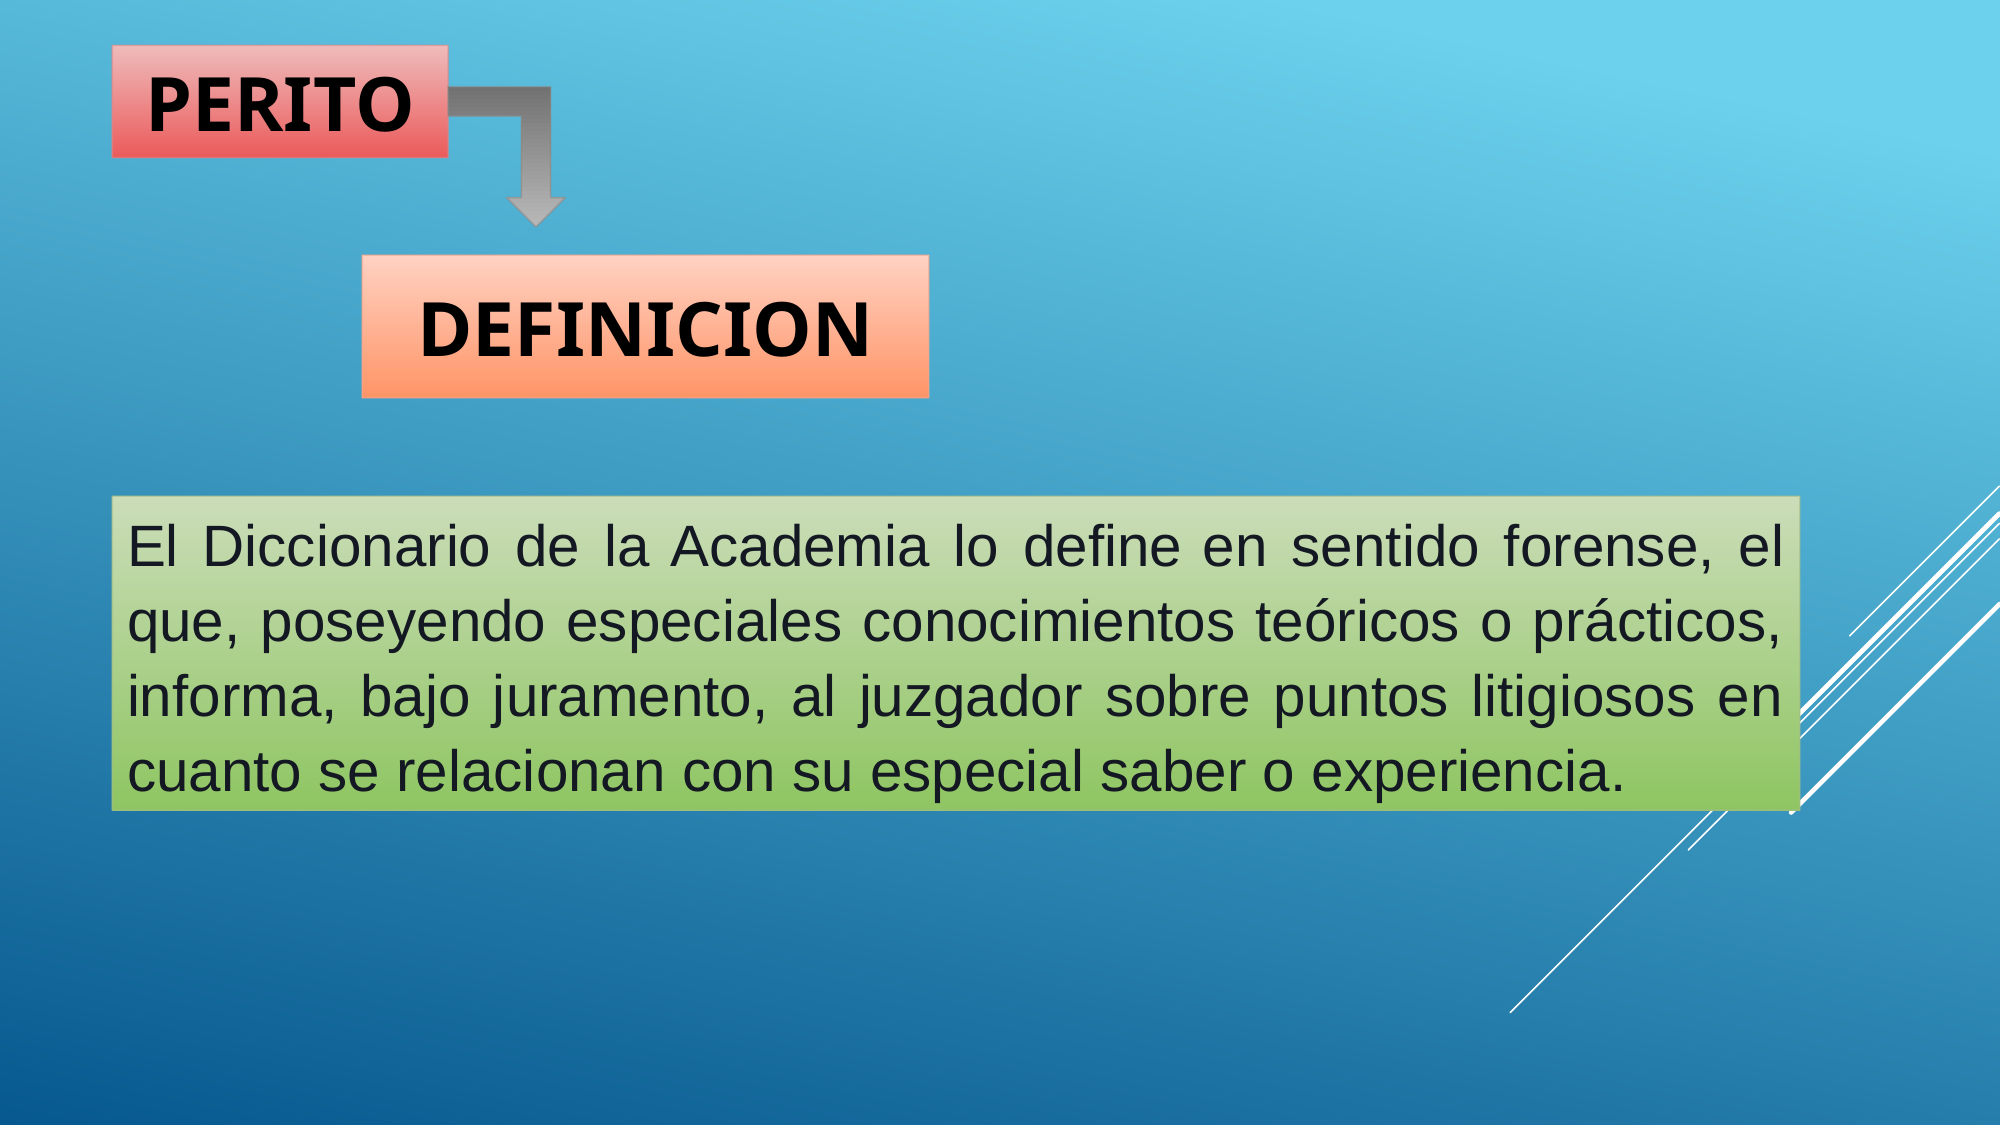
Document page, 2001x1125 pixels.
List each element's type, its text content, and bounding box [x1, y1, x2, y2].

title DEFINICION [361, 254, 930, 399]
text_box El Diccionario de la Academia lo define en sentido forense, el que, poseyendo especiales conocimientos teóricos o prácticos, informa, bajo juramento, al juzgador sobre puntos litigiosos en cuanto se relacionan con su especial saber o experiencia. [111, 495, 1801, 811]
text_box [447, 85, 567, 228]
text_box perito [111, 45, 449, 158]
